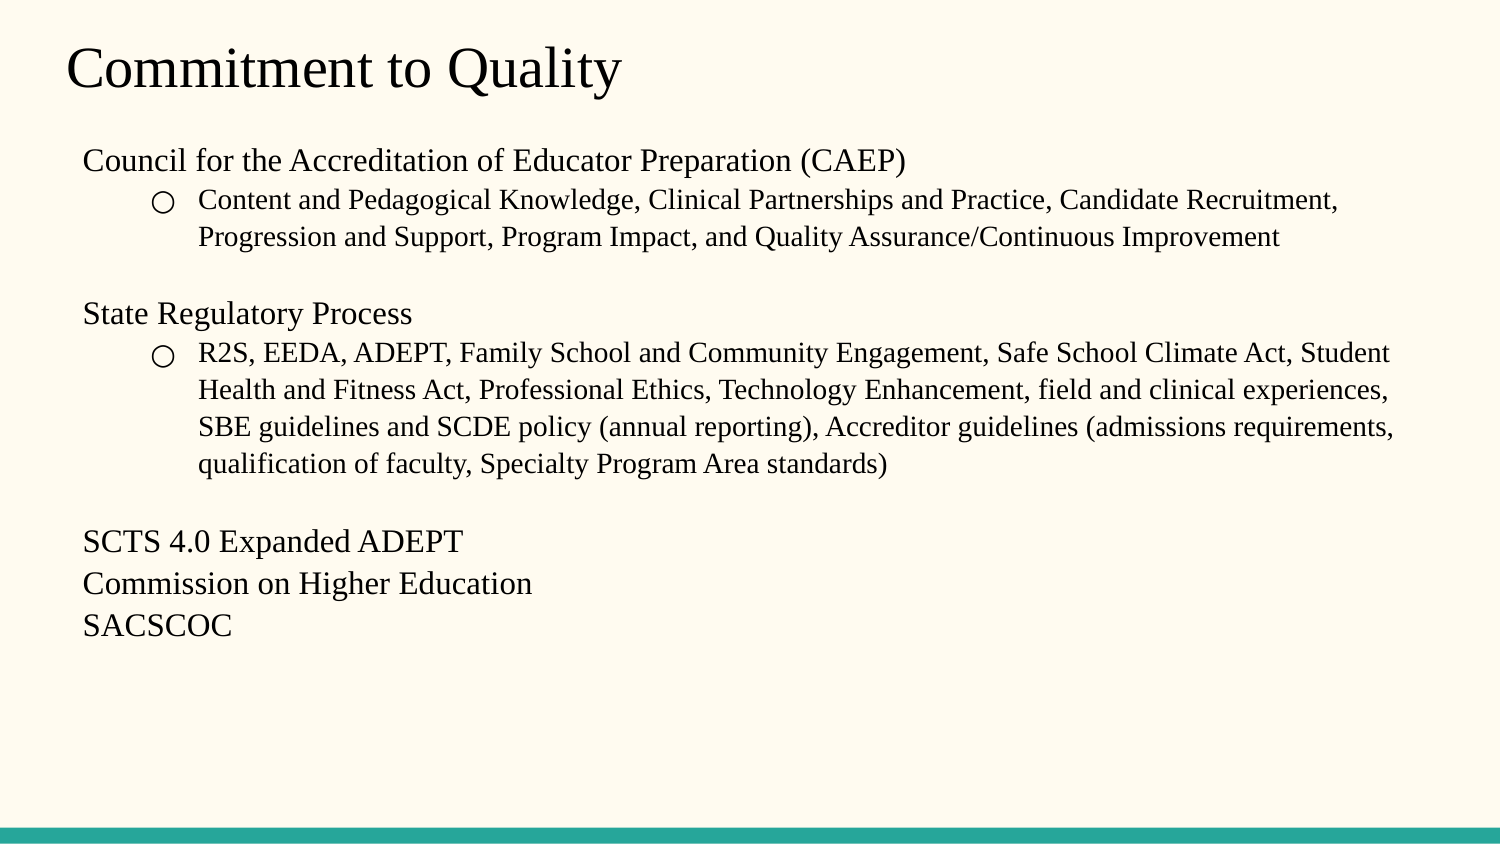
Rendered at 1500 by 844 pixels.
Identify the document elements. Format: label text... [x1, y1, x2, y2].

title Commitment to Quality [51, 20, 1449, 121]
list Council for the Accreditation of Educator Preparation (CAEP) Content and Pedagogical Knowledge, Clinical Partnerships and Practice, Candidate Recruitment, Progression and Support, Program Impact, and Quality Assurance/Continuous Improvement State Regulatory Process R2S, EEDA, ADEPT, Family School and Community Engagement, Safe School Climate Act, Student Health and Fitness Act, Professional Ethics, Technology Enhancement, field and clinical experiences, SBE guidelines and SCDE policy (annual reporting), Accreditor guidelines (admissions requirements, qualification of faculty, Specialty Program Area standards) SCTS 4.0 Expanded ADEPT Commission on Higher Education SACSCOC [51, 121, 1449, 698]
